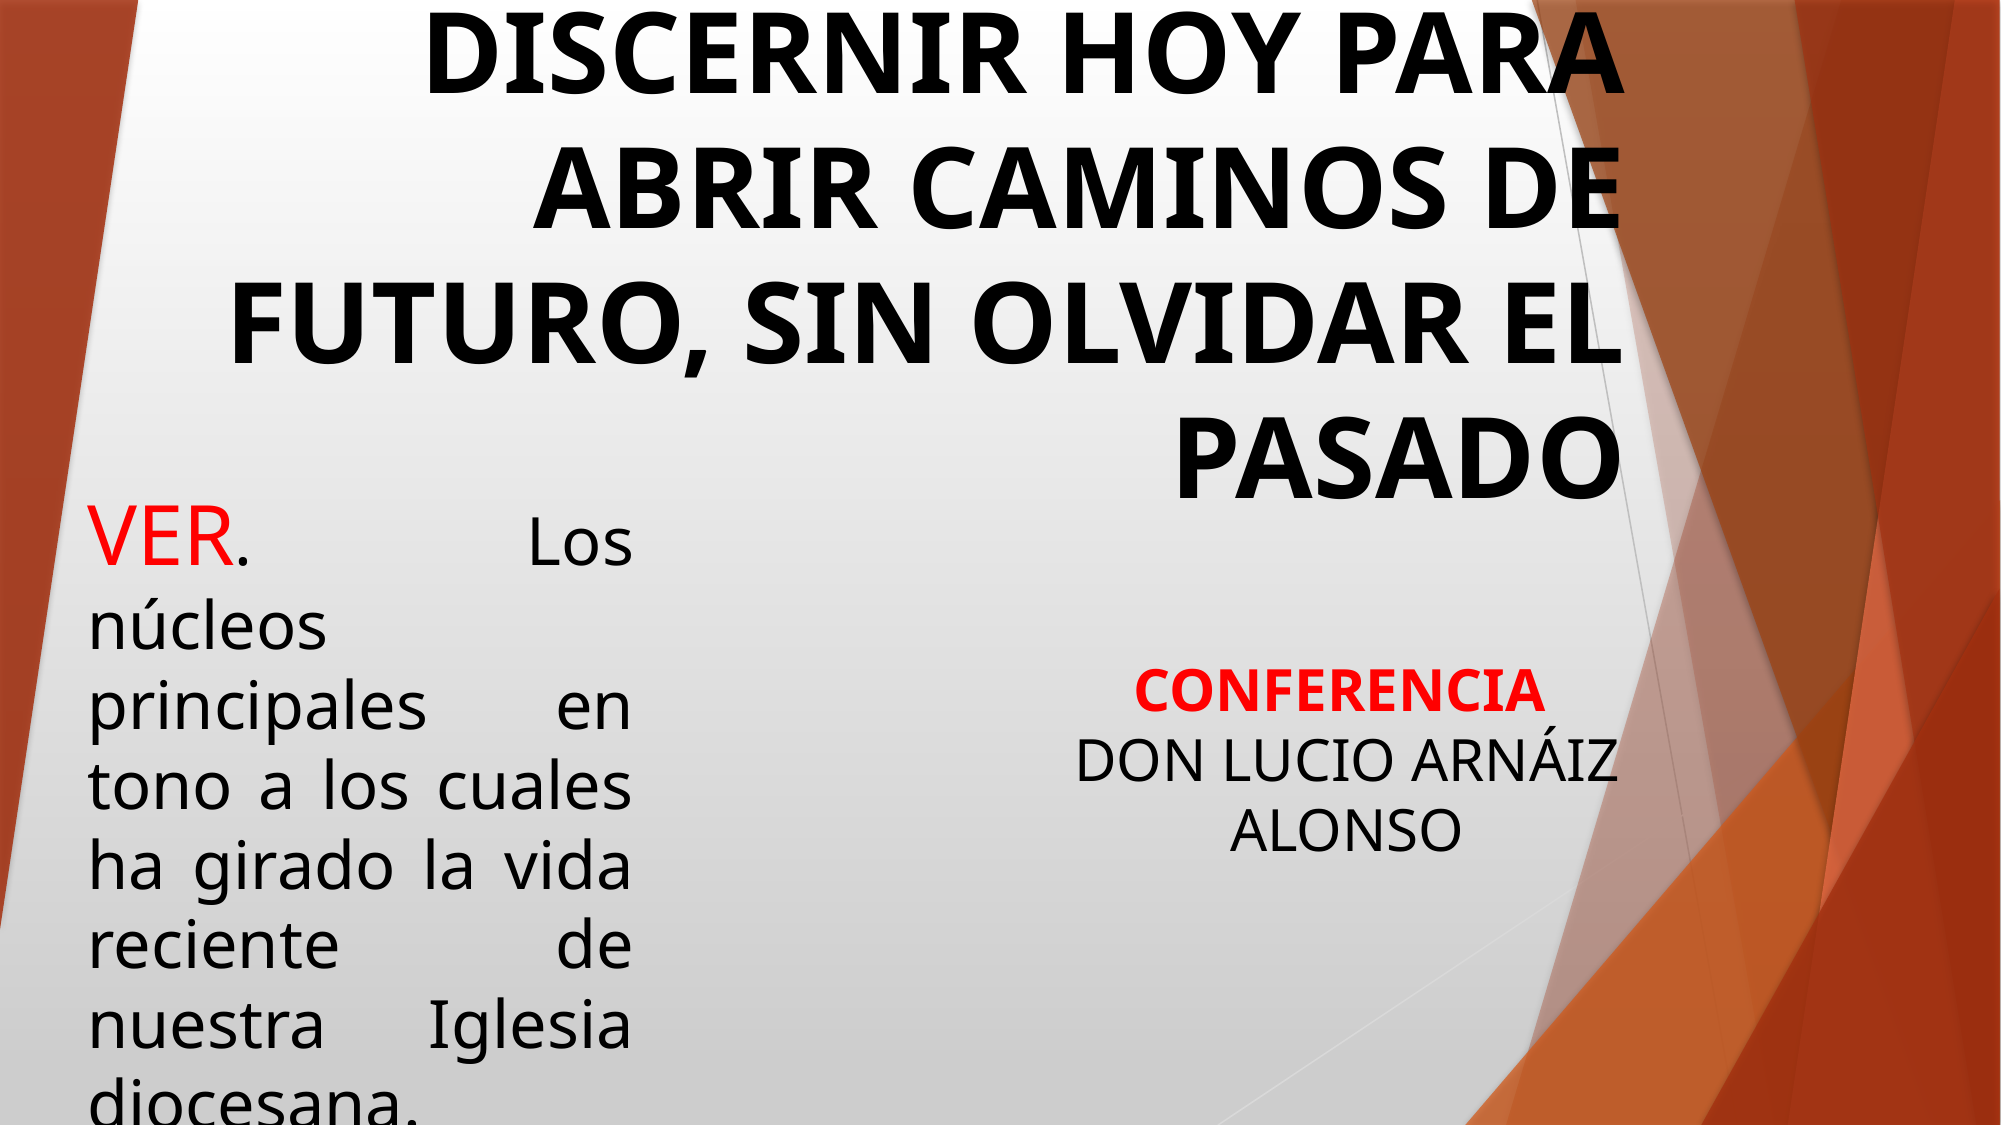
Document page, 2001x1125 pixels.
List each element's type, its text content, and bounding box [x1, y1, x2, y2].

text_box VER. Los núcleos principales en tono a los cuales ha girado la vida reciente de nuestra Iglesia diocesana. [72, 475, 650, 1125]
title DISCERNIR HOY PARA ABRIR CAMINOS DE FUTURO, SIN OLVIDAR EL PASADO [92, 31, 1641, 529]
text_box CONFERENCIA DON LUCIO ARNÁIZ ALONSO [947, 645, 1747, 871]
